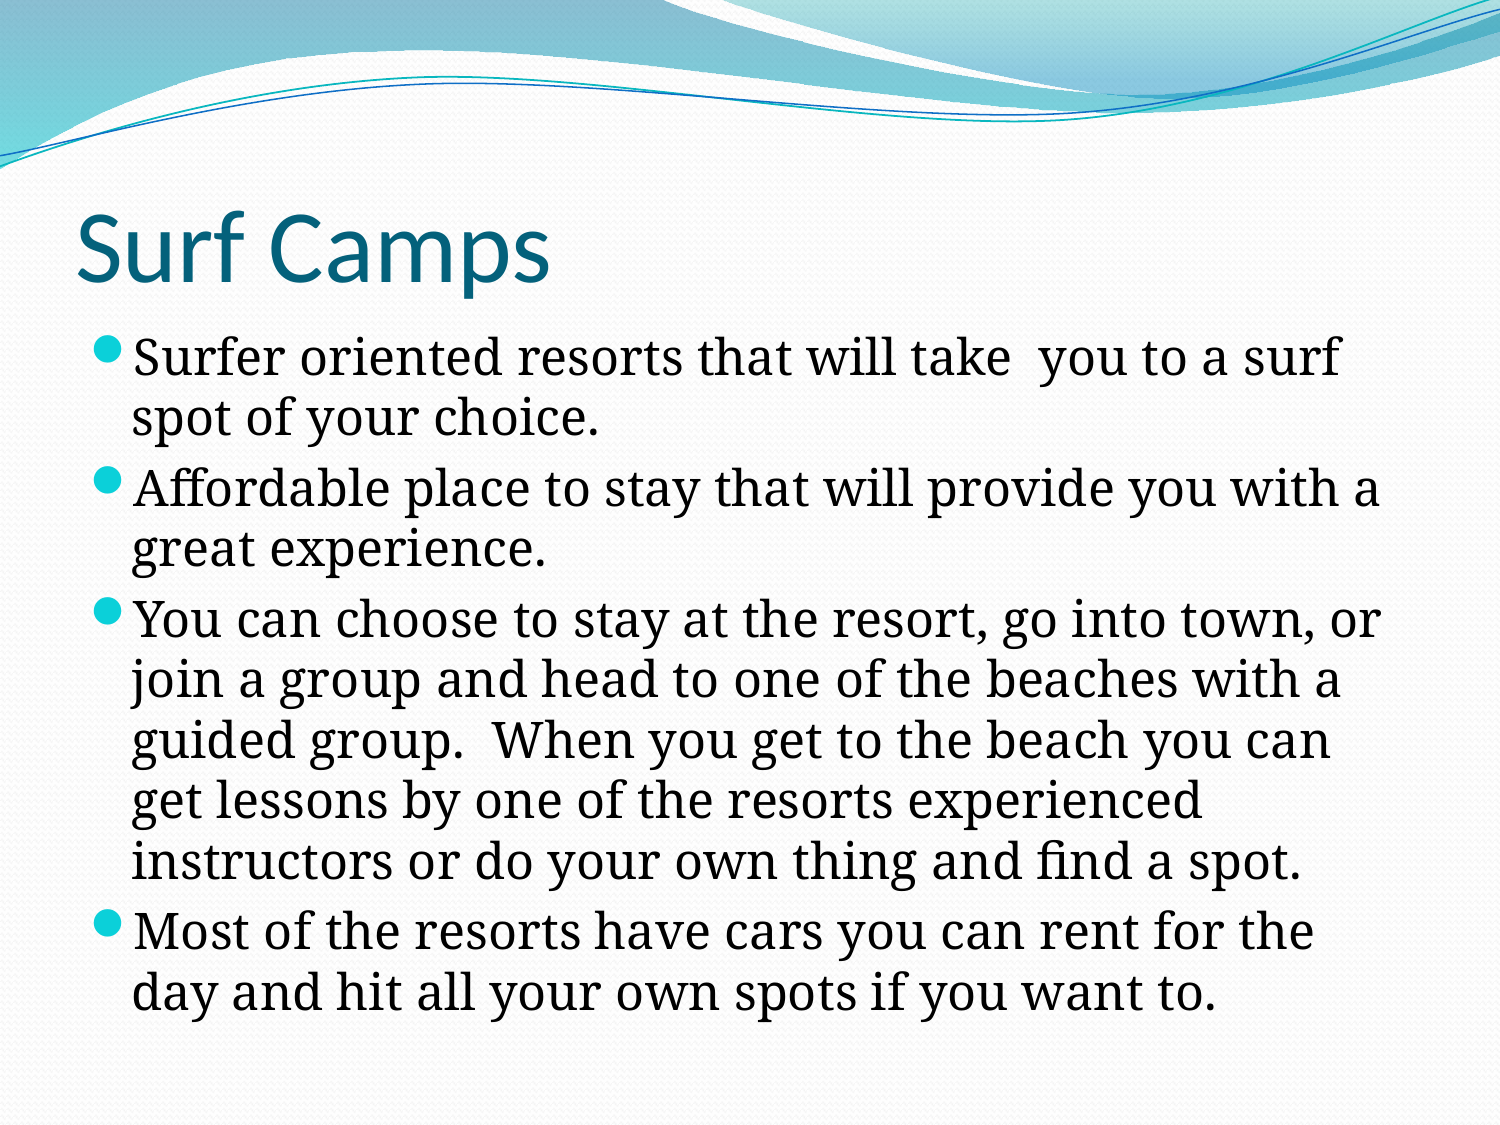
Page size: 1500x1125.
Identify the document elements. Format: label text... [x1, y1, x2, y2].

title Surf Camps [75, 115, 1425, 303]
list Surfer oriented resorts that will take you to a surf spot of your choice. Affordable place to stay that will provide you with a great experience. You can choose to stay at the resort, go into town, or join a group and head to one of the beaches with a guided group. When you get to the beach you can get lessons by one of the resorts experienced instructors or do your own thing and find a spot. Most of the resorts have cars you can rent for the day and hit all your own spots if you want to. [75, 317, 1425, 1038]
